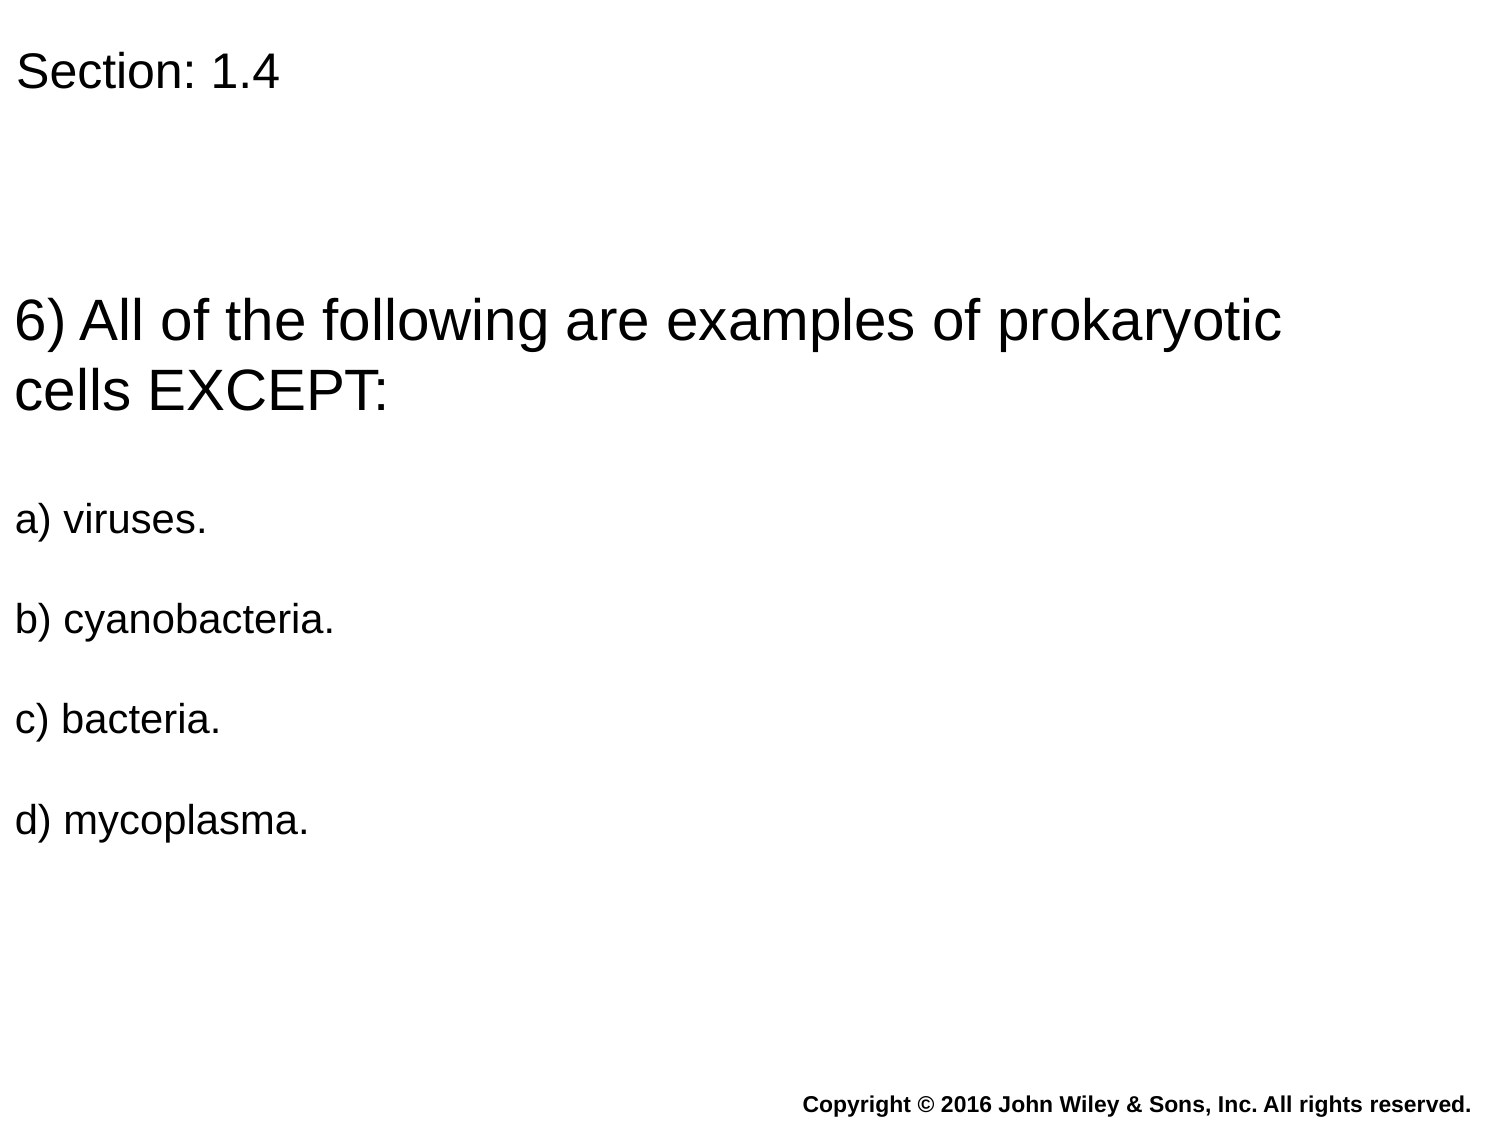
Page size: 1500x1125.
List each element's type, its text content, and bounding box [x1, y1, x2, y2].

text_box Section: 1.4 [1, 31, 296, 166]
text_box Copyright © 2016 John Wiley & Sons, Inc. All rights reserved. [512, 1065, 1488, 1125]
text_box 6) All of the following are examples of prokaryotic cells EXCEPT: a) viruses. b) cyanobacteria. c) bacteria. d) mycoplasma. [0, 274, 1375, 850]
